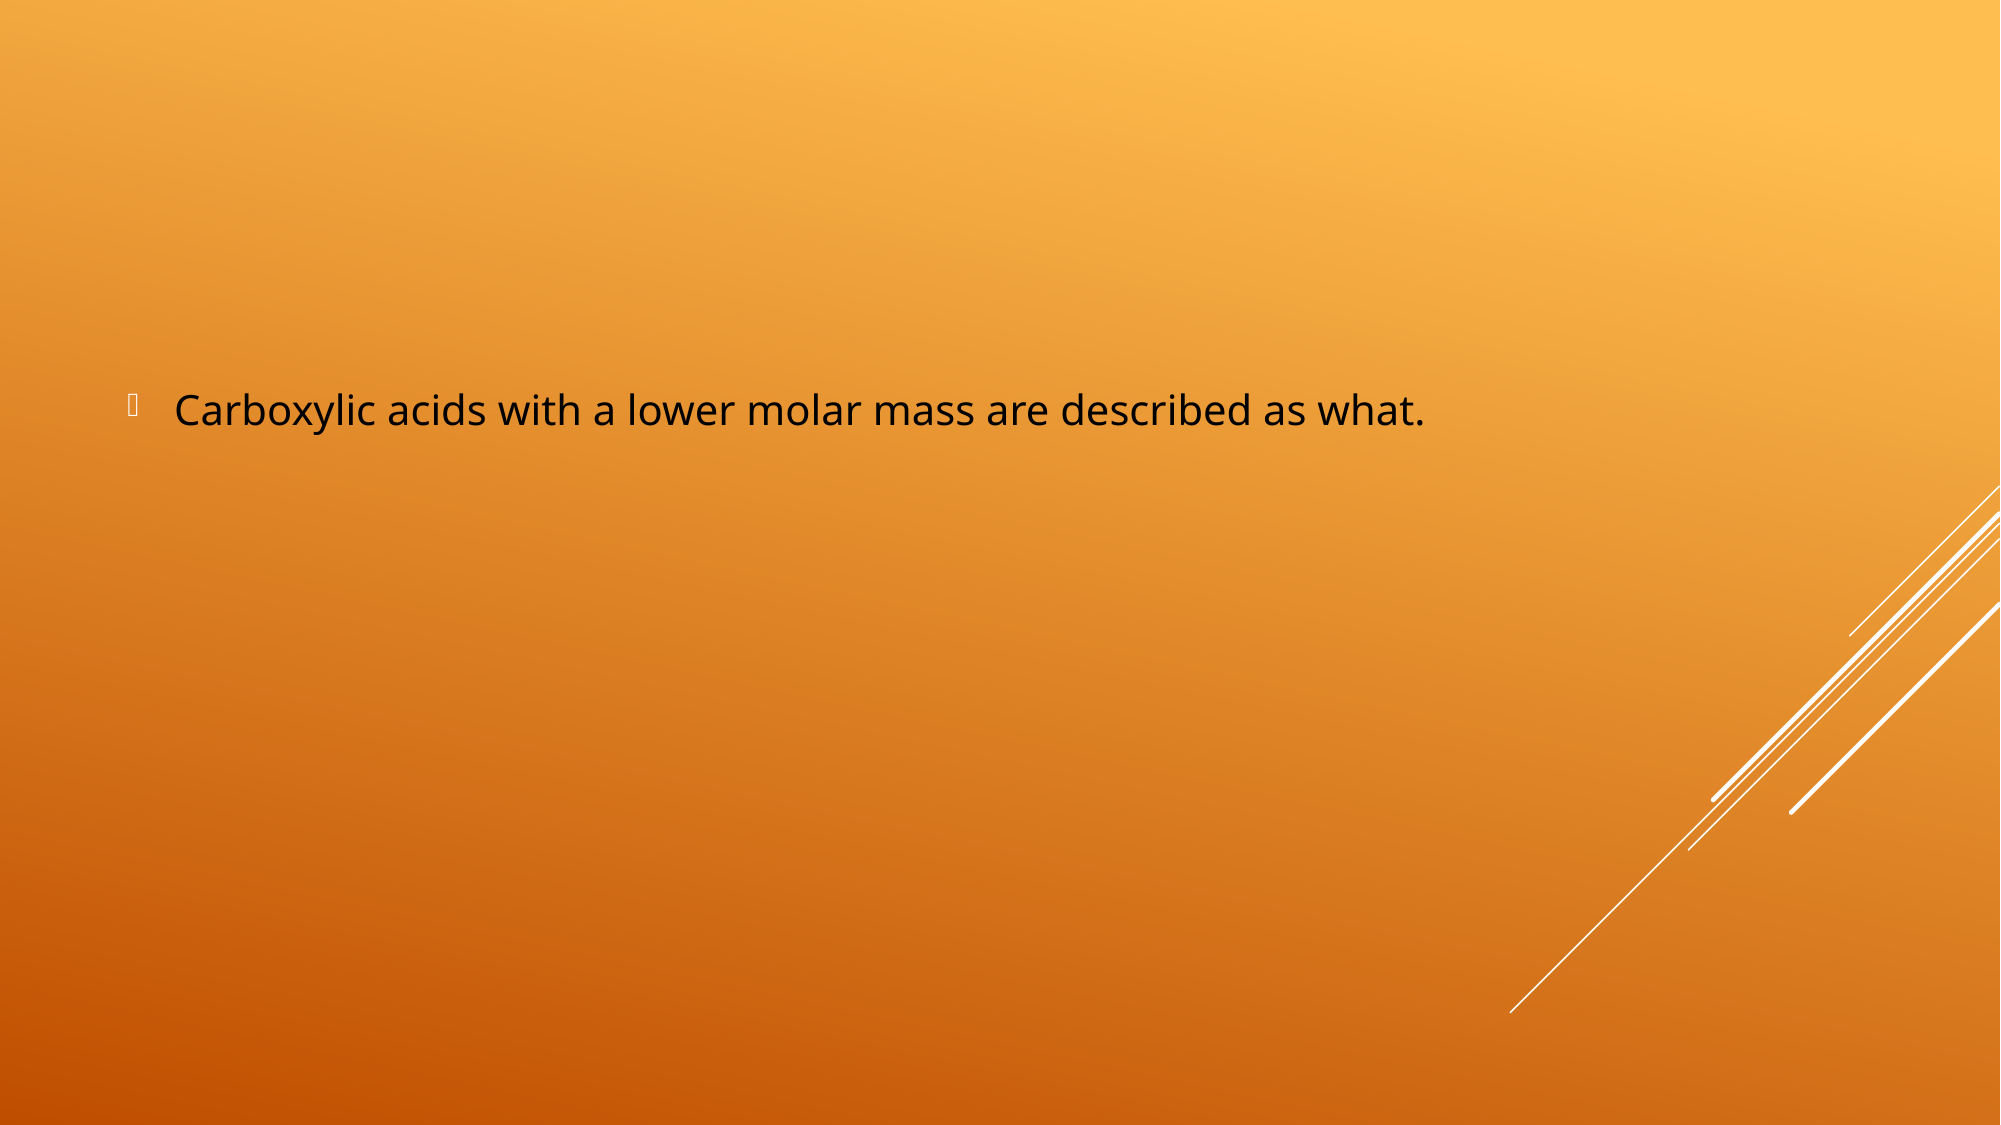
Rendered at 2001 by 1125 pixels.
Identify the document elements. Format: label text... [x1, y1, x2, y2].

list Carboxylic acids with a lower molar mass are described as what. [112, 112, 1513, 706]
